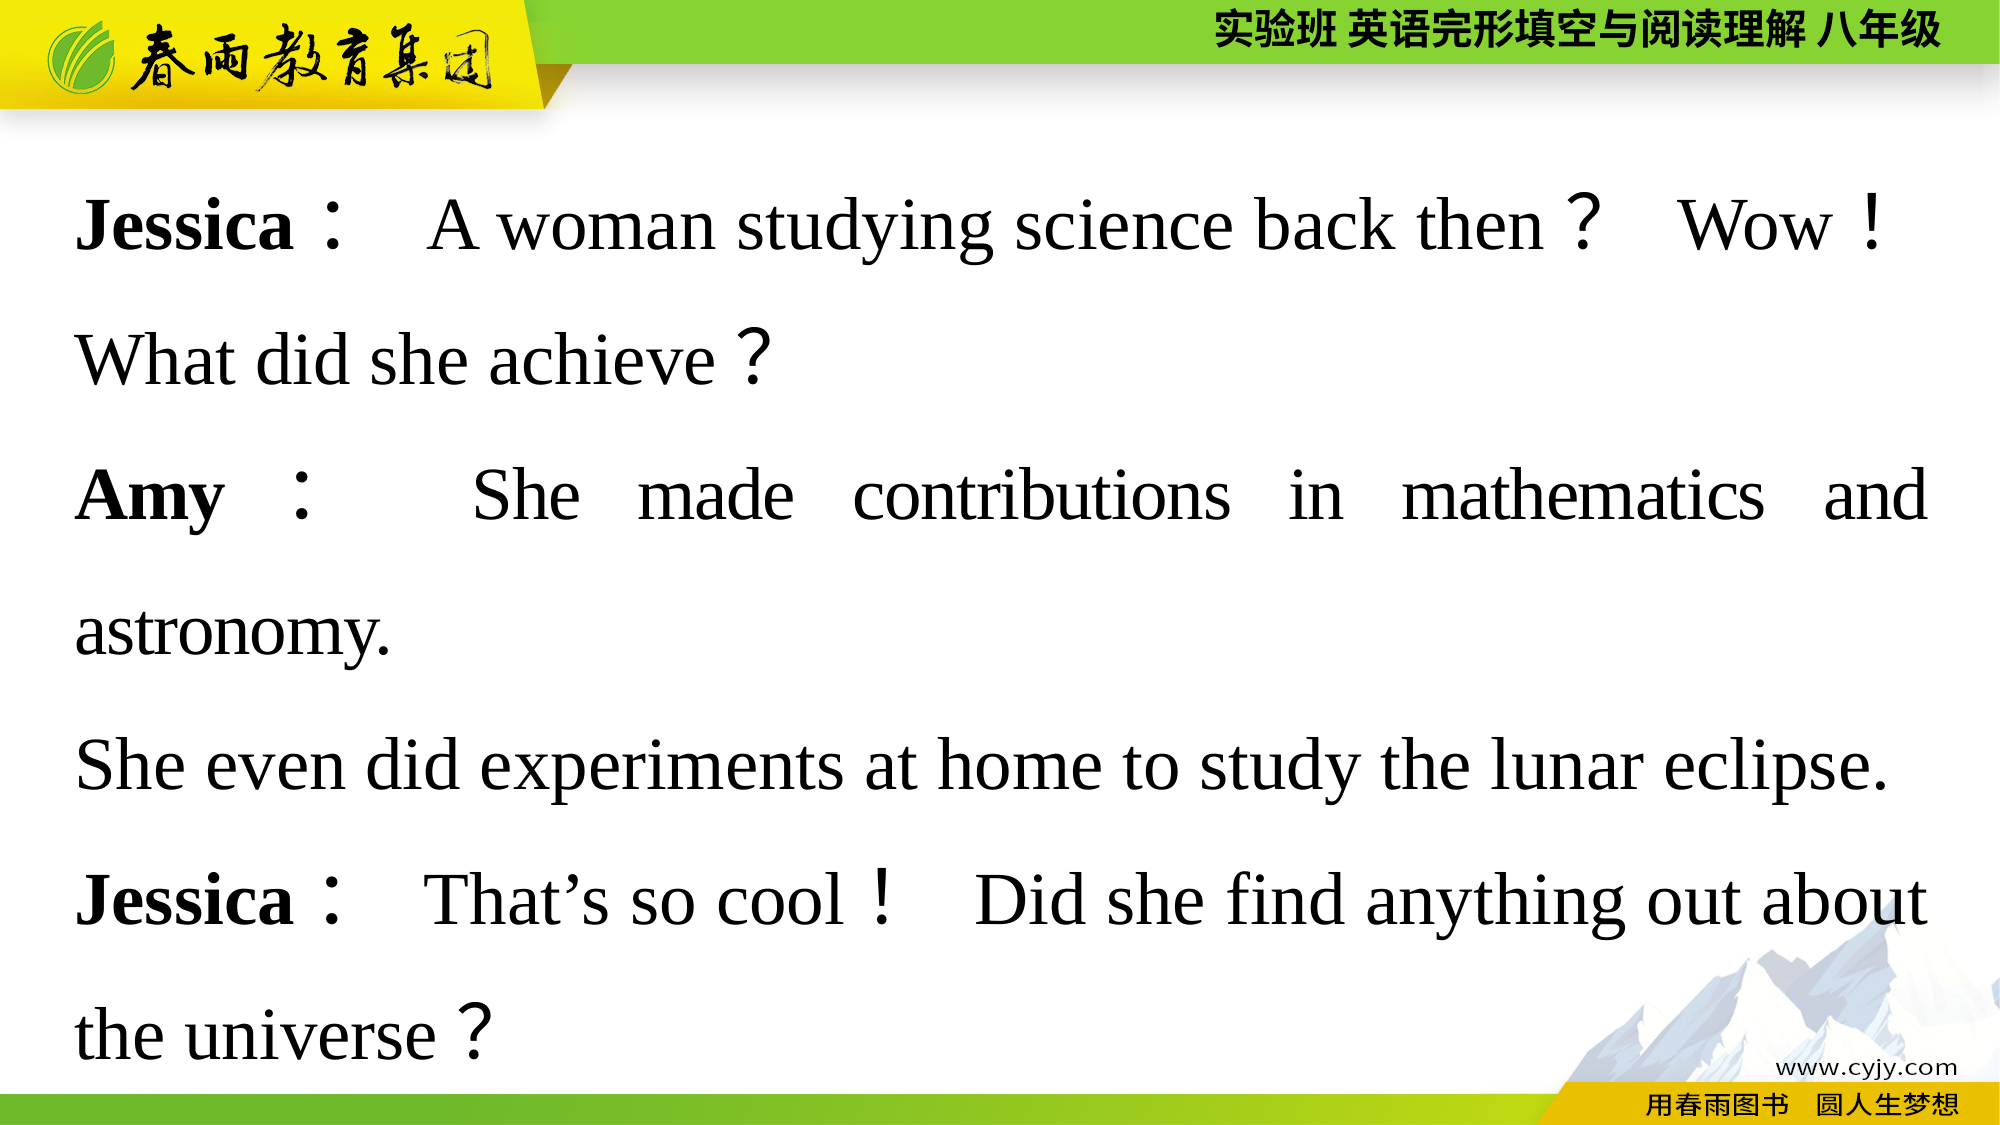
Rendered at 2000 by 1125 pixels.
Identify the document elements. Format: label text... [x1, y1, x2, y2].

list Jessica： A woman studying science back then？ Wow！ What did she achieve？ Amy： She made contributions in mathematics and astronomy. She even did experiments at home to study the lunar eclipse. Jessica： That’s so cool！ Did she find anything out about the universe？ [59, 122, 1944, 956]
picture [0, 0, 2000, 1125]
